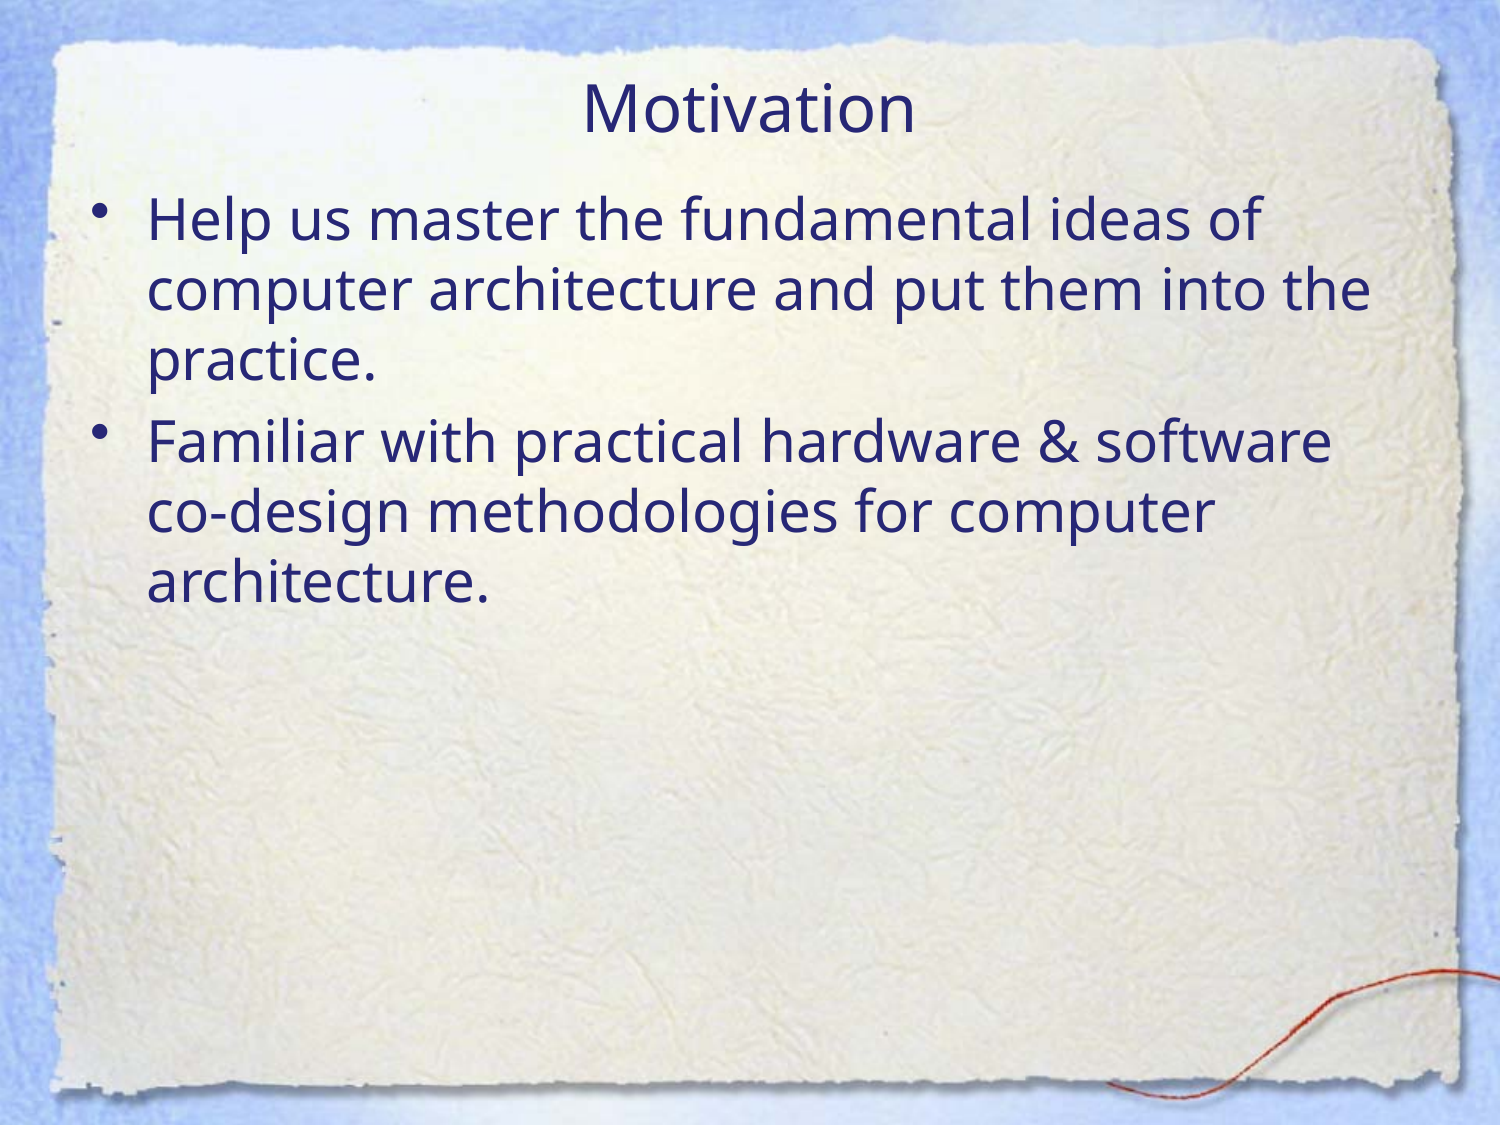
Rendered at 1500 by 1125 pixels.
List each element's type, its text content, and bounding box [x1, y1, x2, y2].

picture [0, 0, 1500, 1125]
title Motivation [74, 37, 1426, 174]
list Help us master the fundamental ideas of computer architecture and put them into the practice. Familiar with practical hardware & software co-design methodologies for computer architecture. [74, 174, 1426, 1038]
